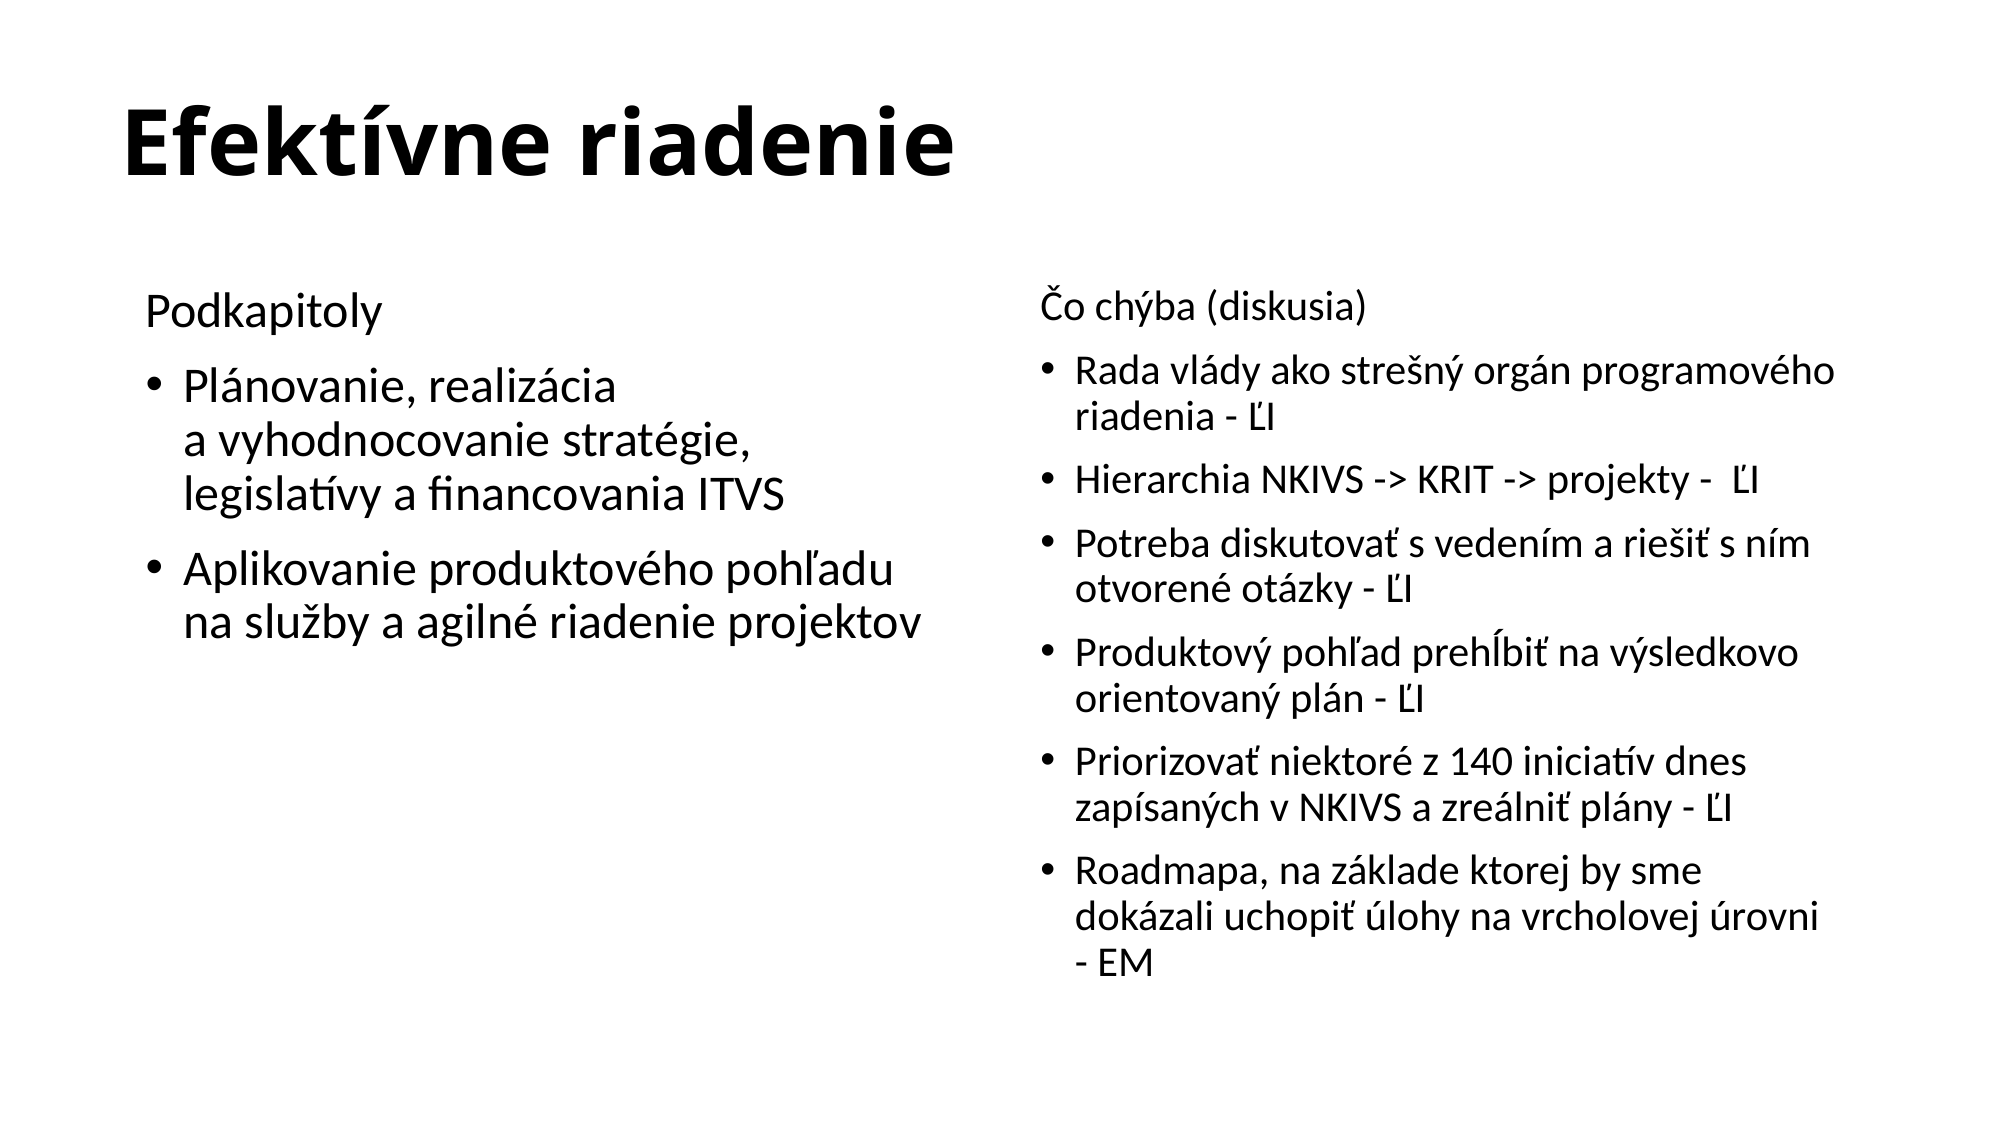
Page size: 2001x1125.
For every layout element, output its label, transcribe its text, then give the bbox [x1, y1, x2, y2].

title Efektívne riadenie [105, 52, 1895, 240]
text_box Podkapitoly Plánovanie, realizácia a vyhodnocovanie stratégie, legislatívy a financovania ITVS Aplikovanie produktového pohľadu na služby a agilné riadenie projektov [130, 276, 960, 998]
list Čo chýba (diskusia) Rada vlády ako strešný orgán programového riadenia - ĽI Hierarchia NKIVS -> KRIT -> projekty - ĽI Potreba diskutovať s vedením a riešiť s ním otvorené otázky - ĽI Produktový pohľad prehĺbiť na výsledkovo orientovaný plán - ĽI Priorizovať niektoré z 140 iniciatív dnes zapísaných v NKIVS a zreálniť plány - ĽI Roadmapa, na základe ktorej by sme dokázali uchopiť úlohy na vrcholovej úrovni - EM [1025, 276, 1855, 998]
